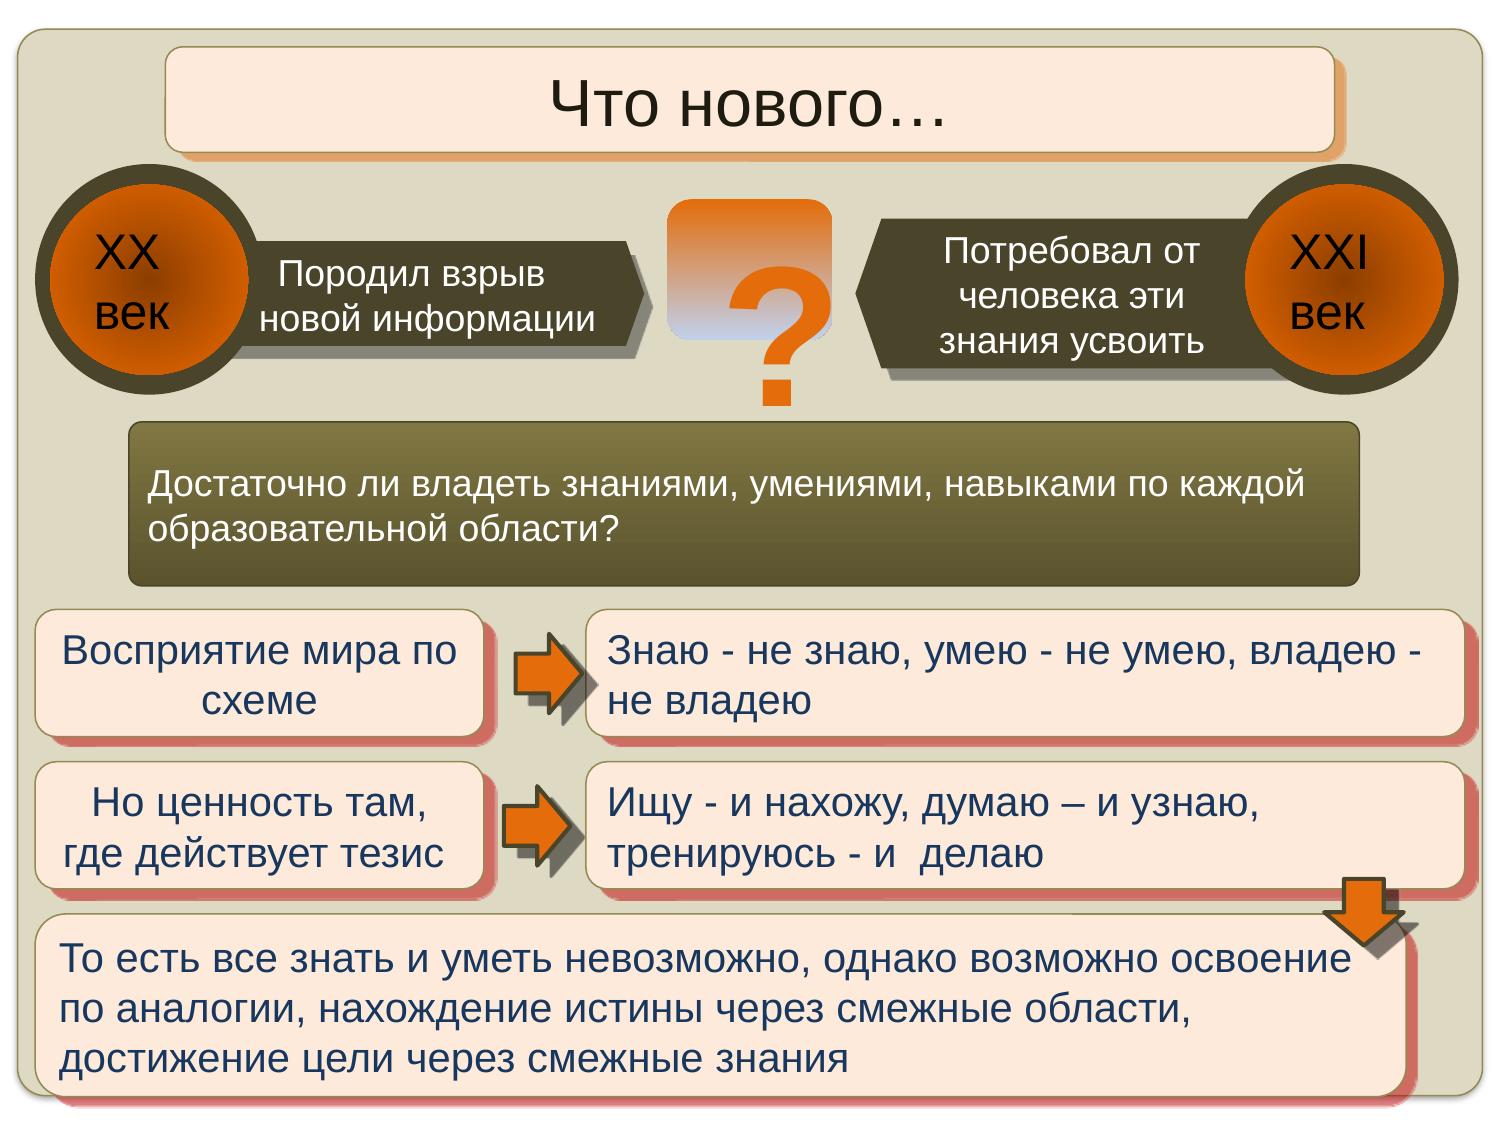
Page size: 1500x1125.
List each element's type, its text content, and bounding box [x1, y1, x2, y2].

picture [0, 0, 1500, 1125]
text_box Достаточно ли владеть знаниями, умениями, навыками по каждой образовательной области? [128, 421, 1360, 586]
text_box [1230, 163, 1459, 395]
text_box Восприятие мира по схеме [34, 608, 485, 738]
text_box Ищу - и нахожу, думаю – и узнаю, тренируюсь - и делаю [585, 760, 1466, 890]
text_box Потребовал от человека эти знания усвоить [855, 218, 1225, 369]
text_box Знаю - не знаю, умею - не умею, владею - не владею [585, 608, 1466, 738]
text_box Что нового… [164, 46, 1336, 154]
text_box Породил взрыв новой информации [269, 241, 645, 346]
text_box [501, 784, 573, 868]
text_box Но ценность там, где действует тезис [34, 760, 485, 890]
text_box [666, 198, 833, 347]
text_box [513, 631, 584, 716]
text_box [34, 163, 264, 395]
text_box [16, 28, 1484, 1097]
text_box [1322, 876, 1406, 948]
text_box То есть все знать и уметь невозможно, однако возможно освоение по аналогии, нахождение истины через смежные области, достижение цели через смежные знания [34, 913, 1407, 1098]
